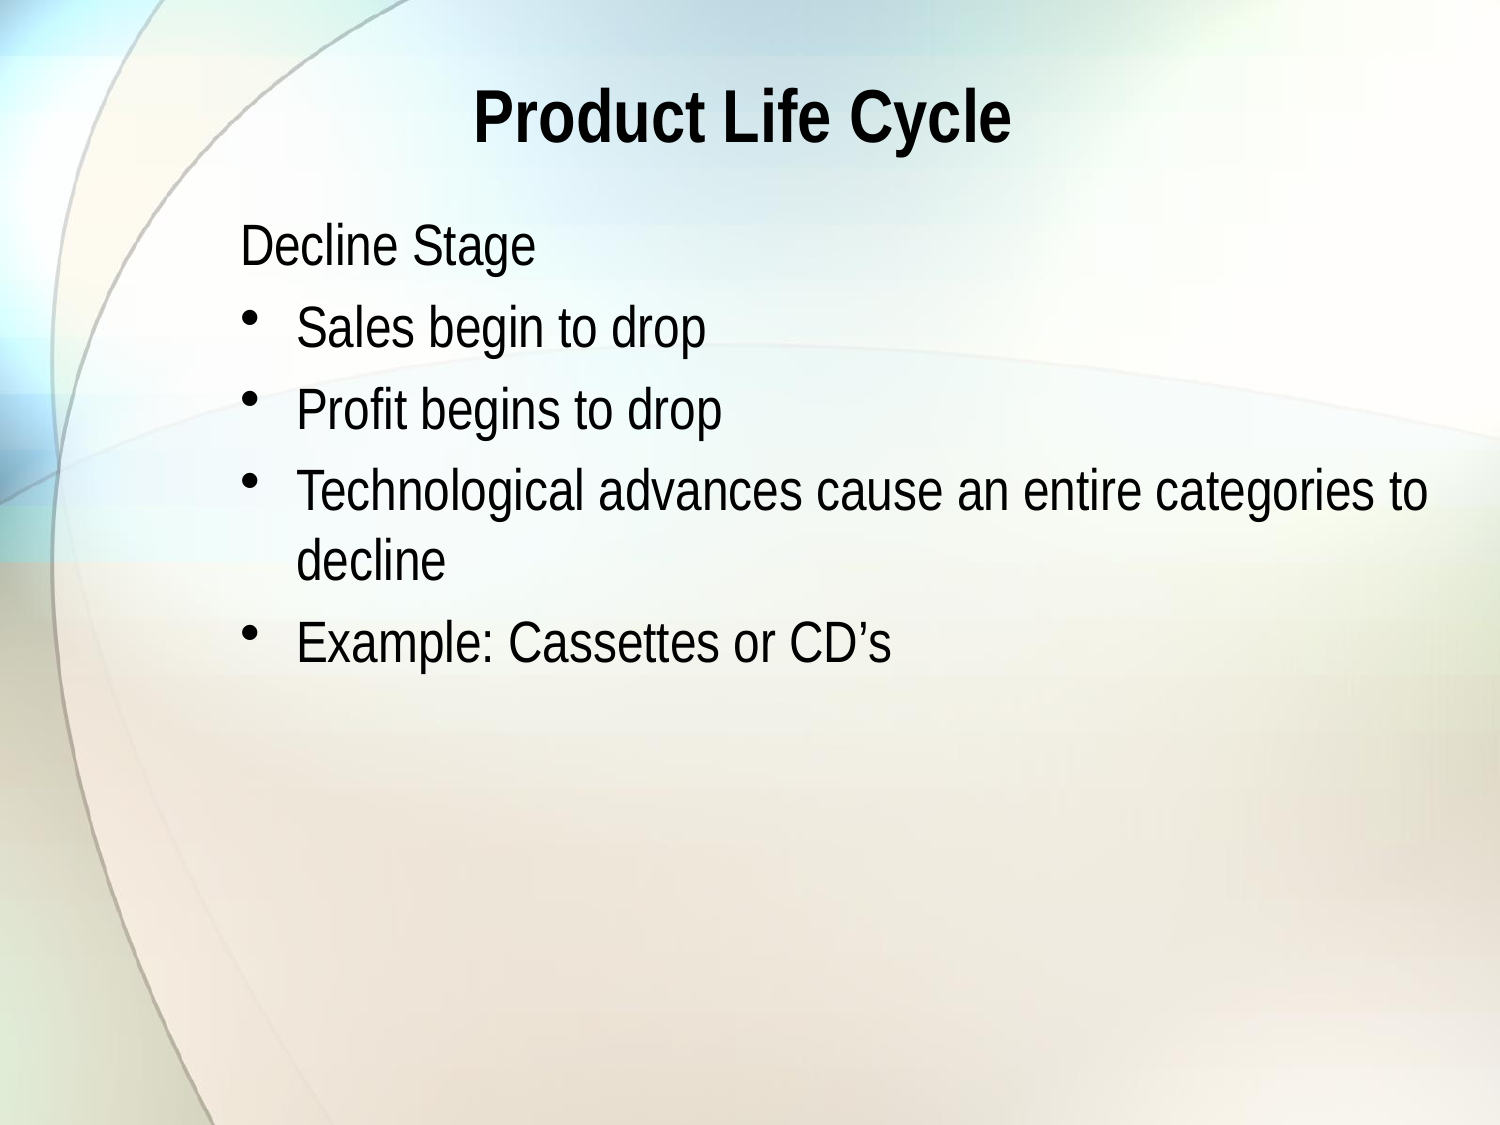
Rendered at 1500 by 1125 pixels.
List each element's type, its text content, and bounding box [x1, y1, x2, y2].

list Decline Stage Sales begin to drop Profit begins to drop Technological advances cause an entire categories to decline Example: Cassettes or CD’s [224, 199, 1463, 1026]
title Product Life Cycle [24, 49, 1463, 176]
picture [0, 0, 1500, 1125]
